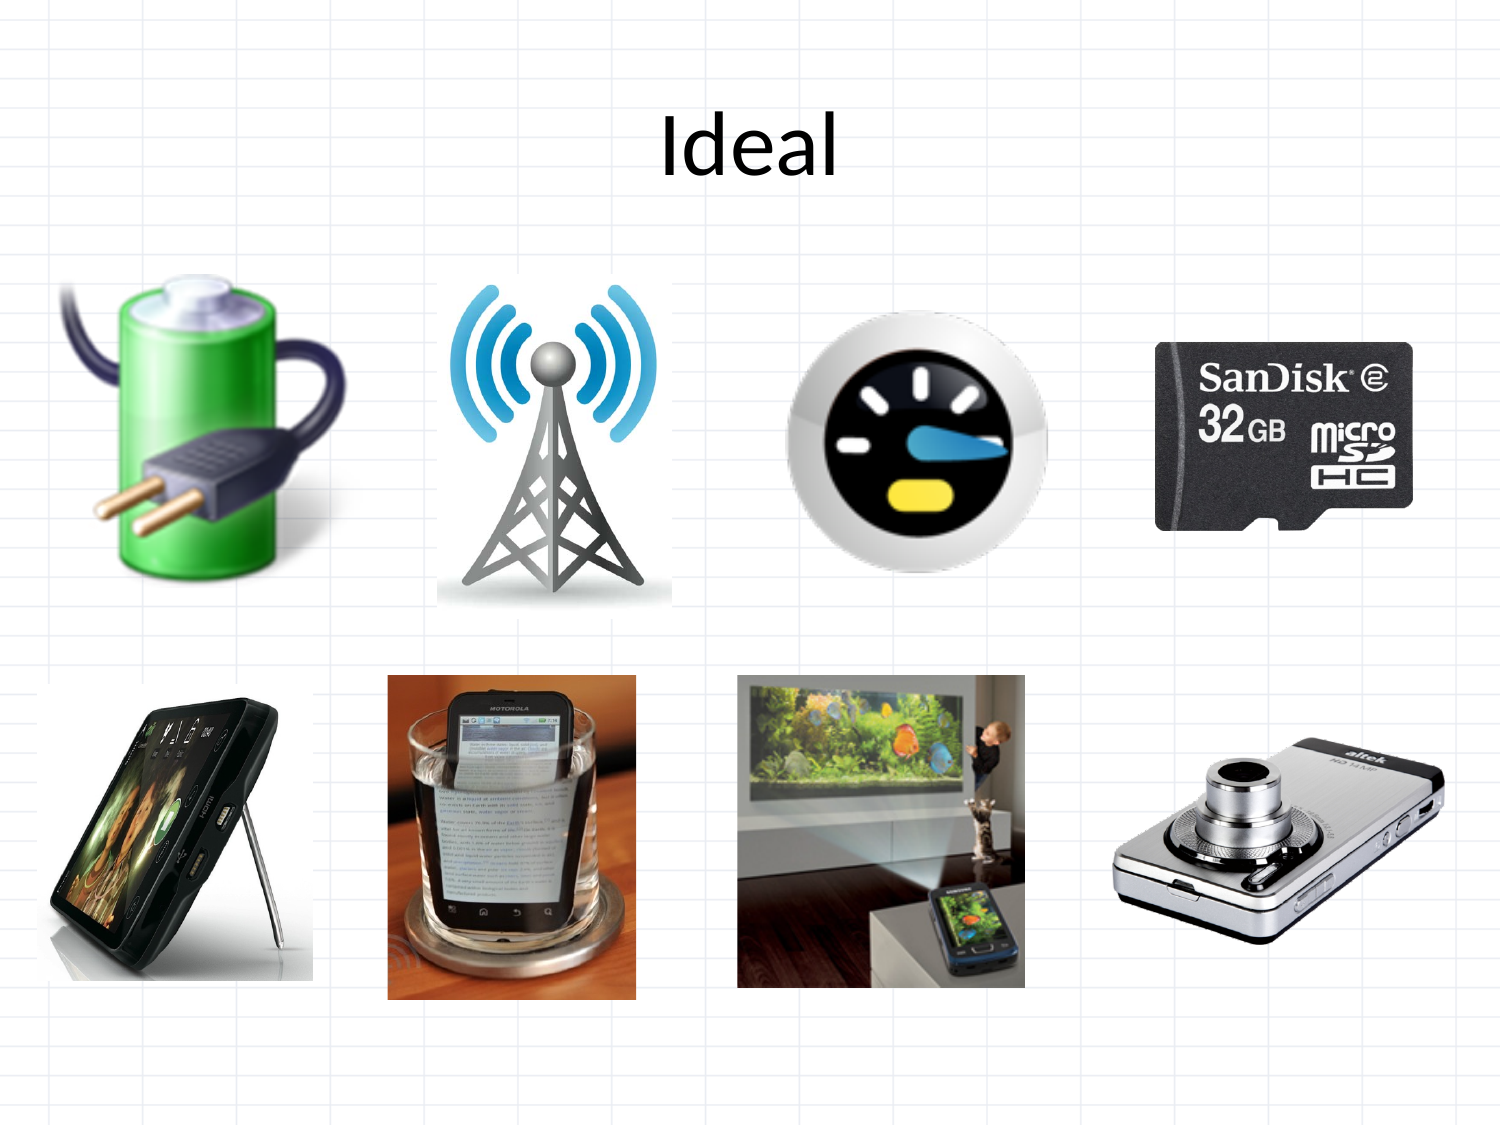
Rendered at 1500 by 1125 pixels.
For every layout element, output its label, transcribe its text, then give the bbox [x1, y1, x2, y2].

title Ideal [75, 45, 1425, 233]
picture [0, 0, 1500, 1125]
